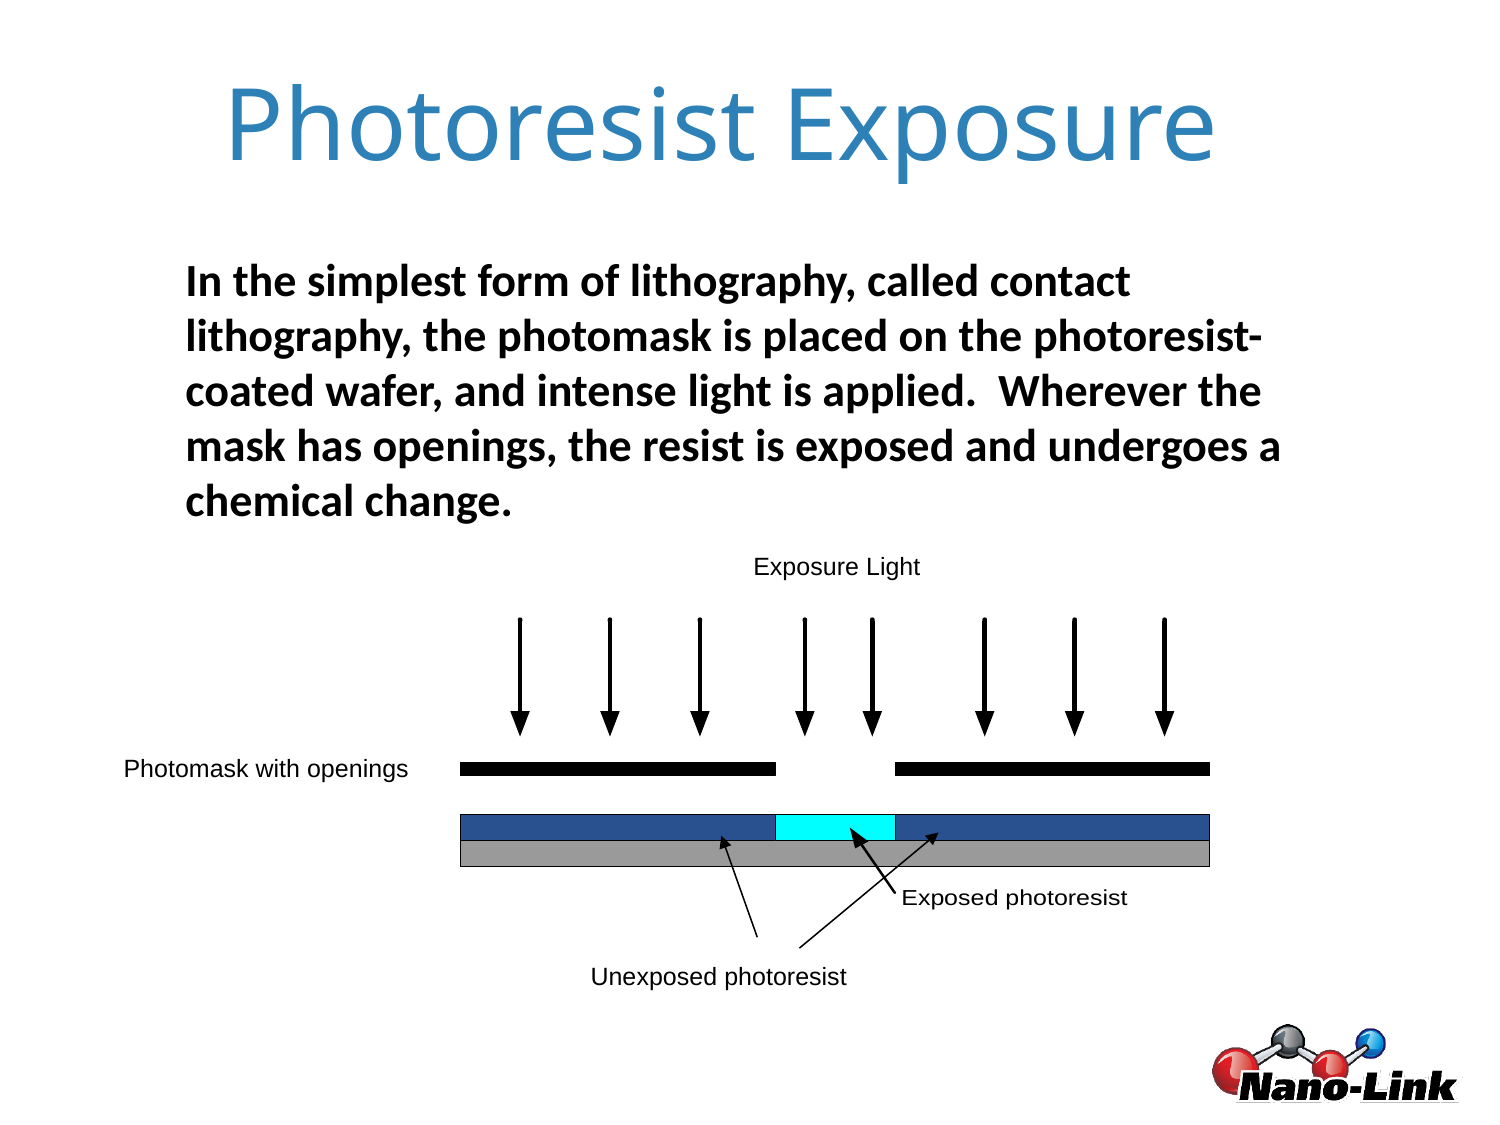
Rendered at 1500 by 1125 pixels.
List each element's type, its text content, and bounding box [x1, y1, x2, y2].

text_box Exposure Light [738, 543, 944, 588]
title Photoresist Exposure [46, 53, 1397, 168]
picture [1212, 1024, 1463, 1103]
text_box Unexposed photoresist [575, 952, 864, 998]
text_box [456, 590, 1213, 936]
list In the simplest form of lithography, called contact lithography, the photomask is placed on the photoresist-coated wafer, and intense light is applied. Wherever the mask has openings, the resist is exposed and undergoes a chemical change. [170, 242, 1317, 535]
text_box Photomask with openings [108, 745, 448, 790]
